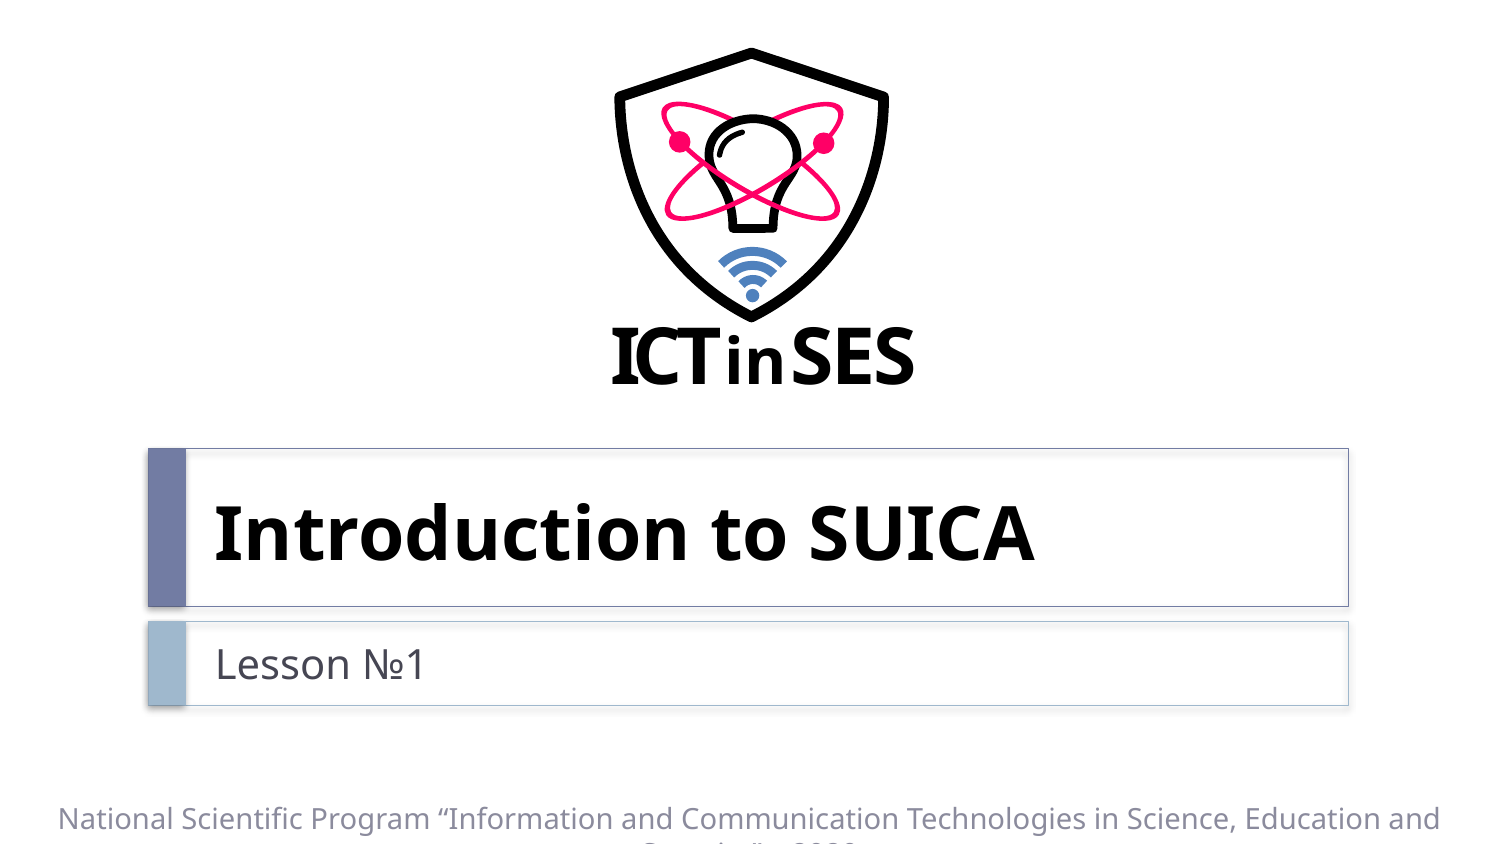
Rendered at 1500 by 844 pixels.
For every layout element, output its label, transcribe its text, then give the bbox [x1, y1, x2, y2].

subtitle Lesson №1 [200, 630, 1325, 697]
title Introduction to SUICA [200, 478, 1325, 600]
